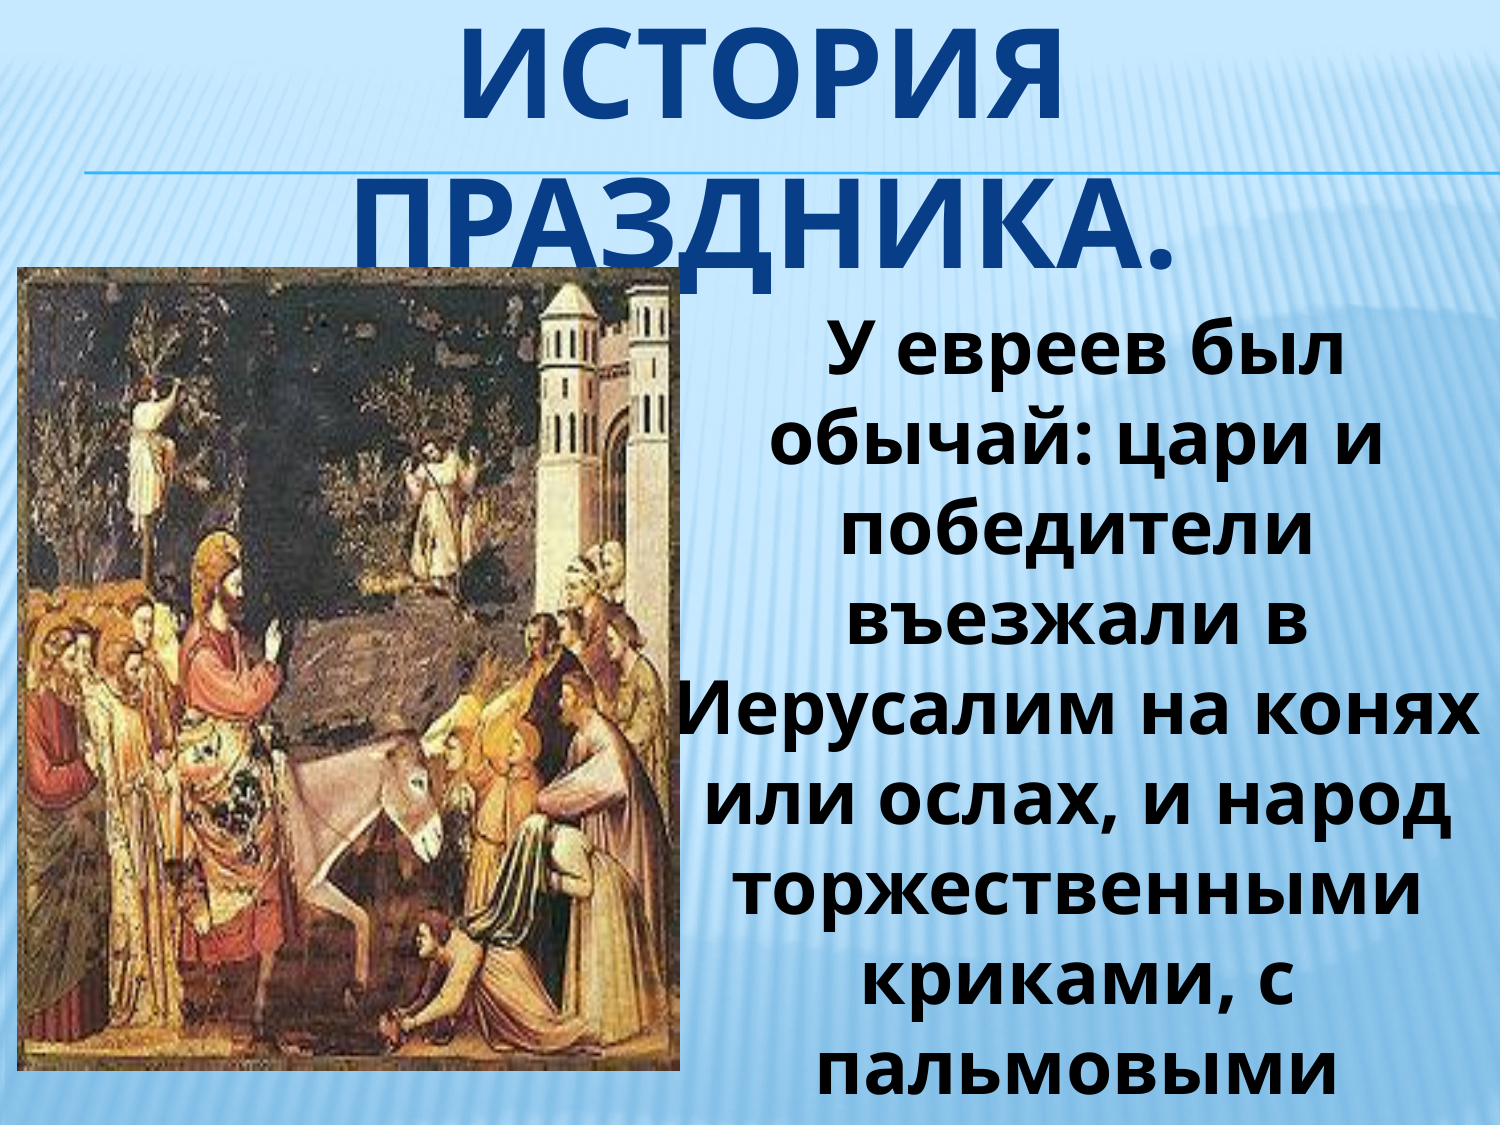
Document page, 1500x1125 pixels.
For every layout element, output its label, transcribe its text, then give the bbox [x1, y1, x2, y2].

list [17, 266, 680, 1071]
text_box У евреев был обычай: цари и победители въезжали в Иерусалим на конях или ослах, и народ торжественными криками, с пальмовыми ветвями в руках встречал их. [655, 291, 1500, 1125]
title История праздника. [50, 75, 1475, 213]
